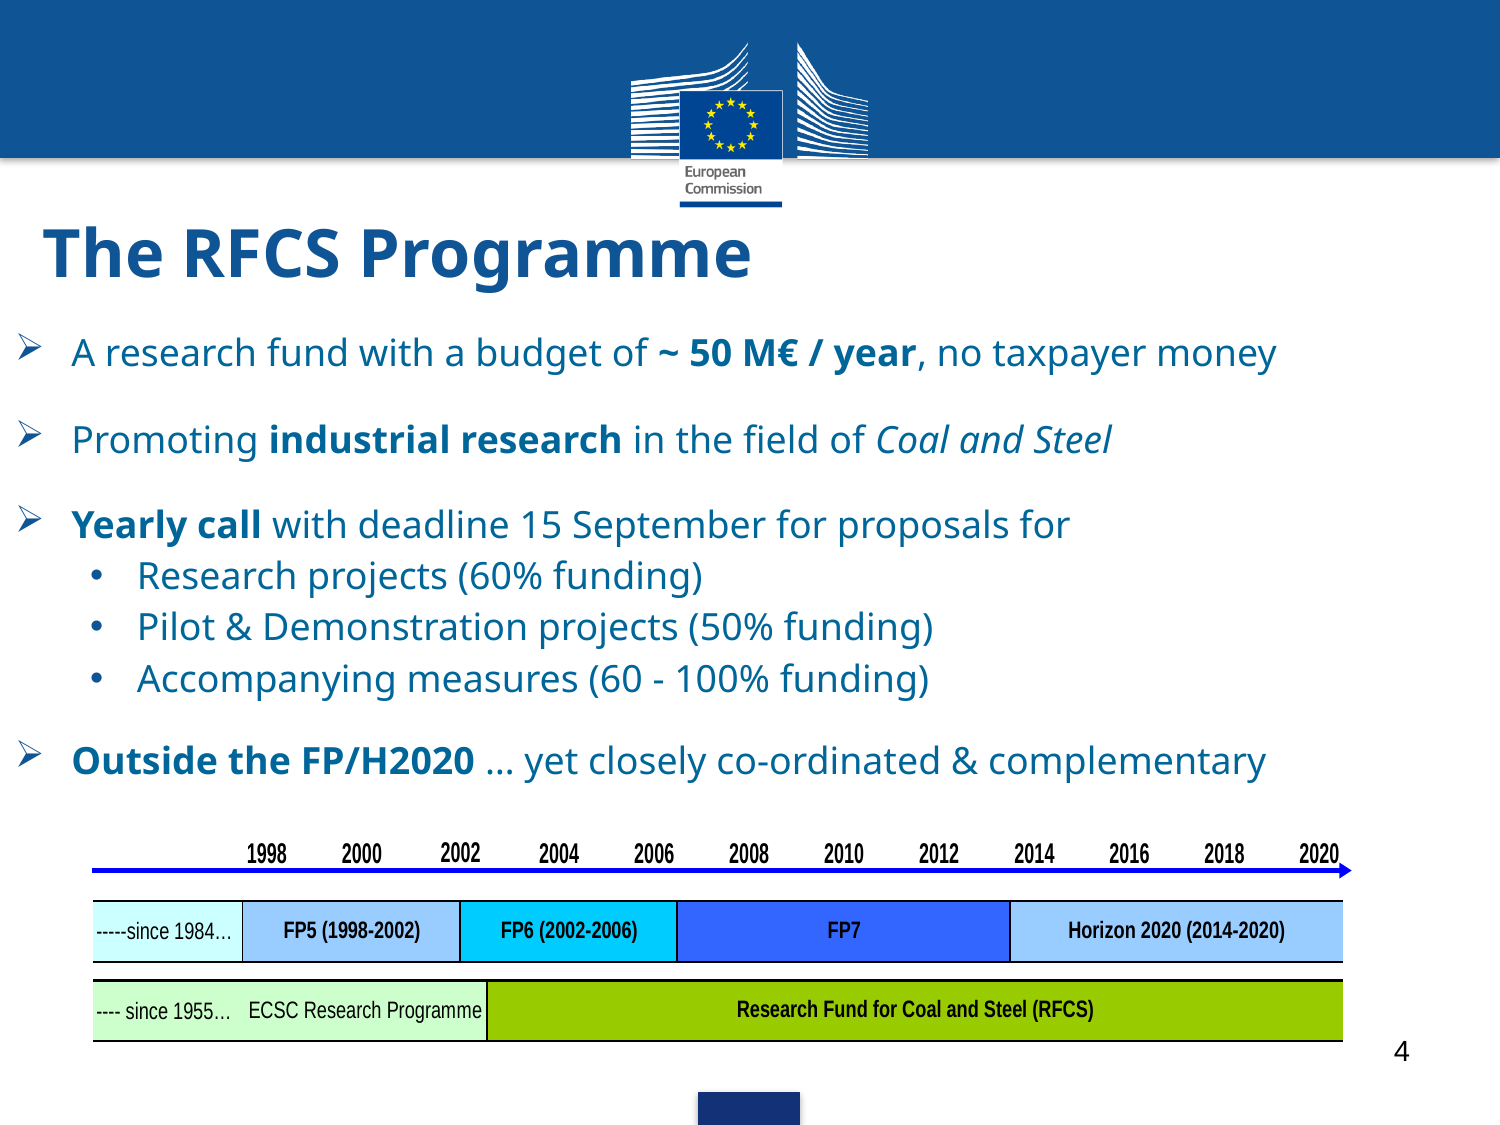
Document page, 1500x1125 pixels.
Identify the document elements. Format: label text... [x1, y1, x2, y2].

slide_number 4 [1074, 1024, 1426, 1103]
text_box The RFCS Programme [27, 207, 1257, 294]
list A research fund with a budget of ~ 50 M€ / year, no taxpayer money Promoting industrial research in the field of Coal and Steel Yearly call with deadline 15 September for proposals for Research projects (60% funding) Pilot & Demonstration projects (50% funding) Accompanying measures (60 - 100% funding) Outside the FP/H2020 … yet closely co-ordinated & complementary [0, 326, 1459, 1095]
picture [631, 42, 868, 207]
picture [91, 833, 1364, 1043]
